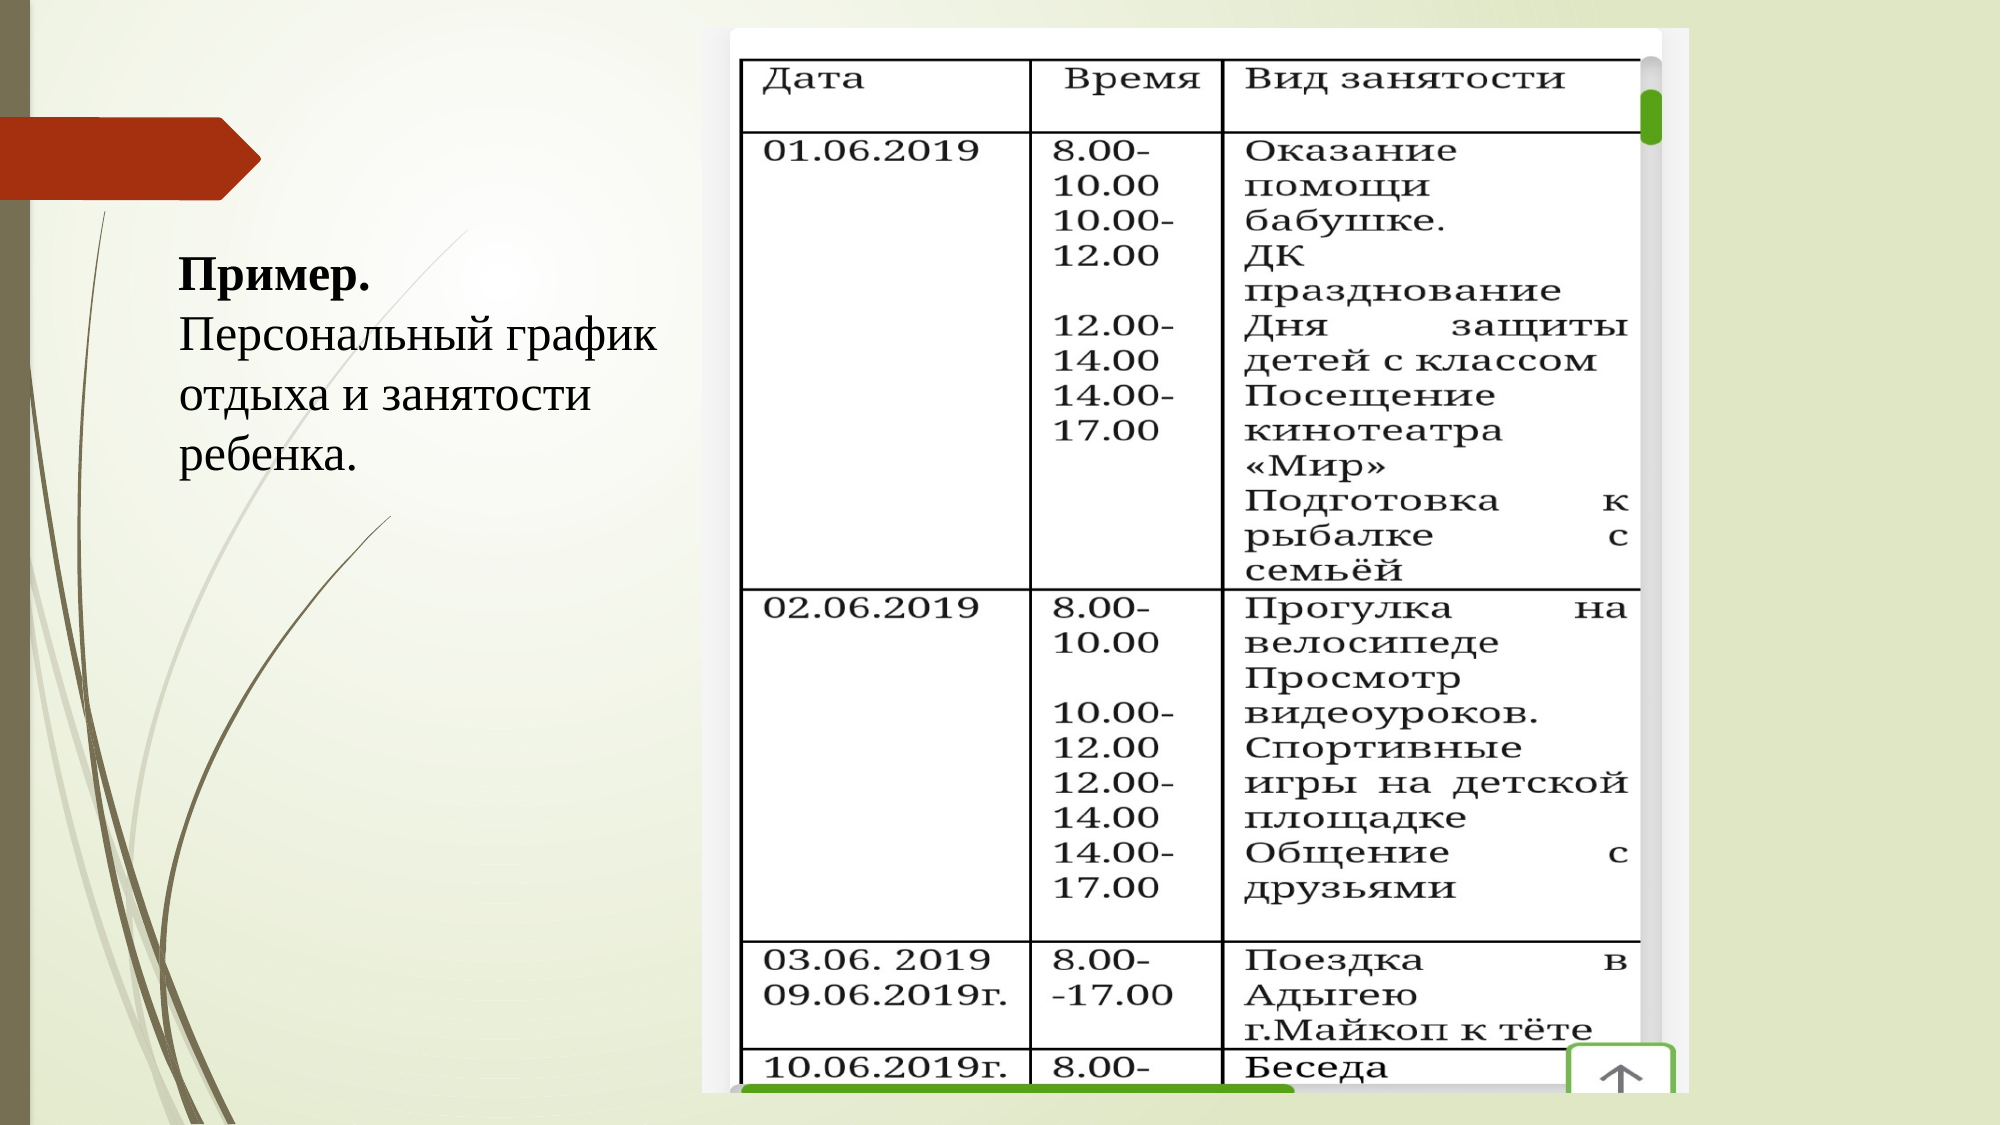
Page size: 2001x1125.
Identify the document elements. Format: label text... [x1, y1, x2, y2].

picture [702, 28, 1689, 1094]
text_box Пример. Персональный график отдыха и занятости ребенка. [164, 233, 686, 488]
